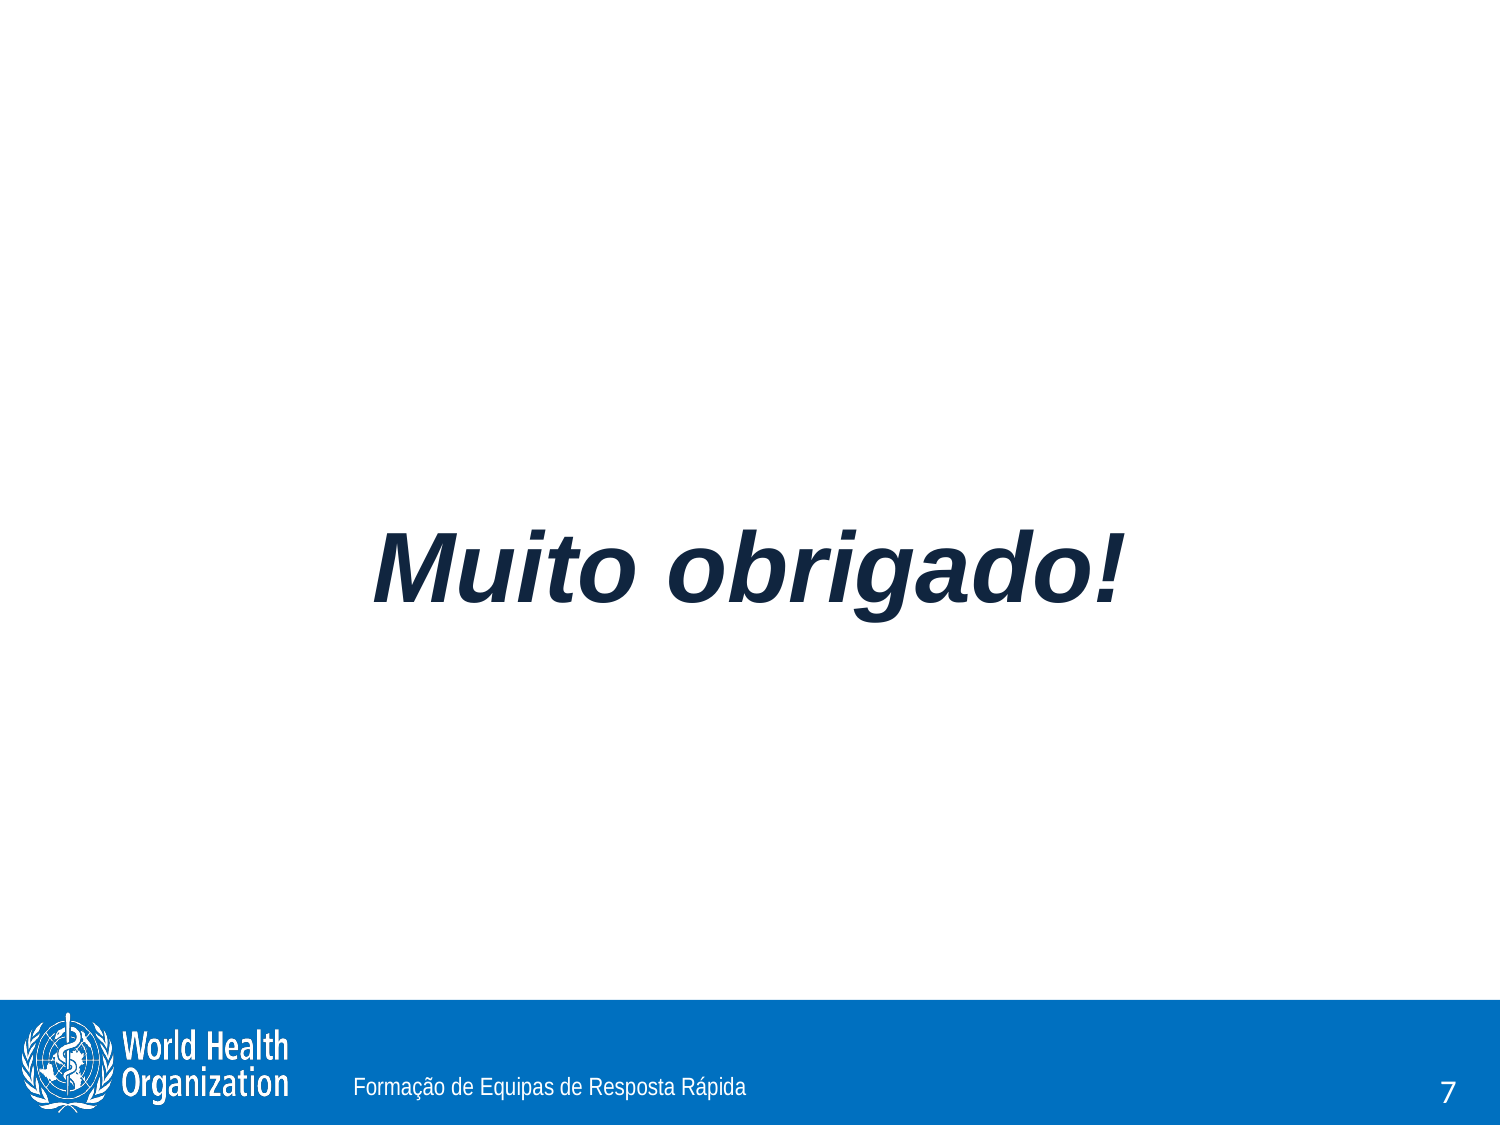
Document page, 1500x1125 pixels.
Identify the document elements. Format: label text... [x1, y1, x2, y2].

picture [21, 1012, 288, 1113]
list Muito obrigado! [75, 191, 1425, 934]
